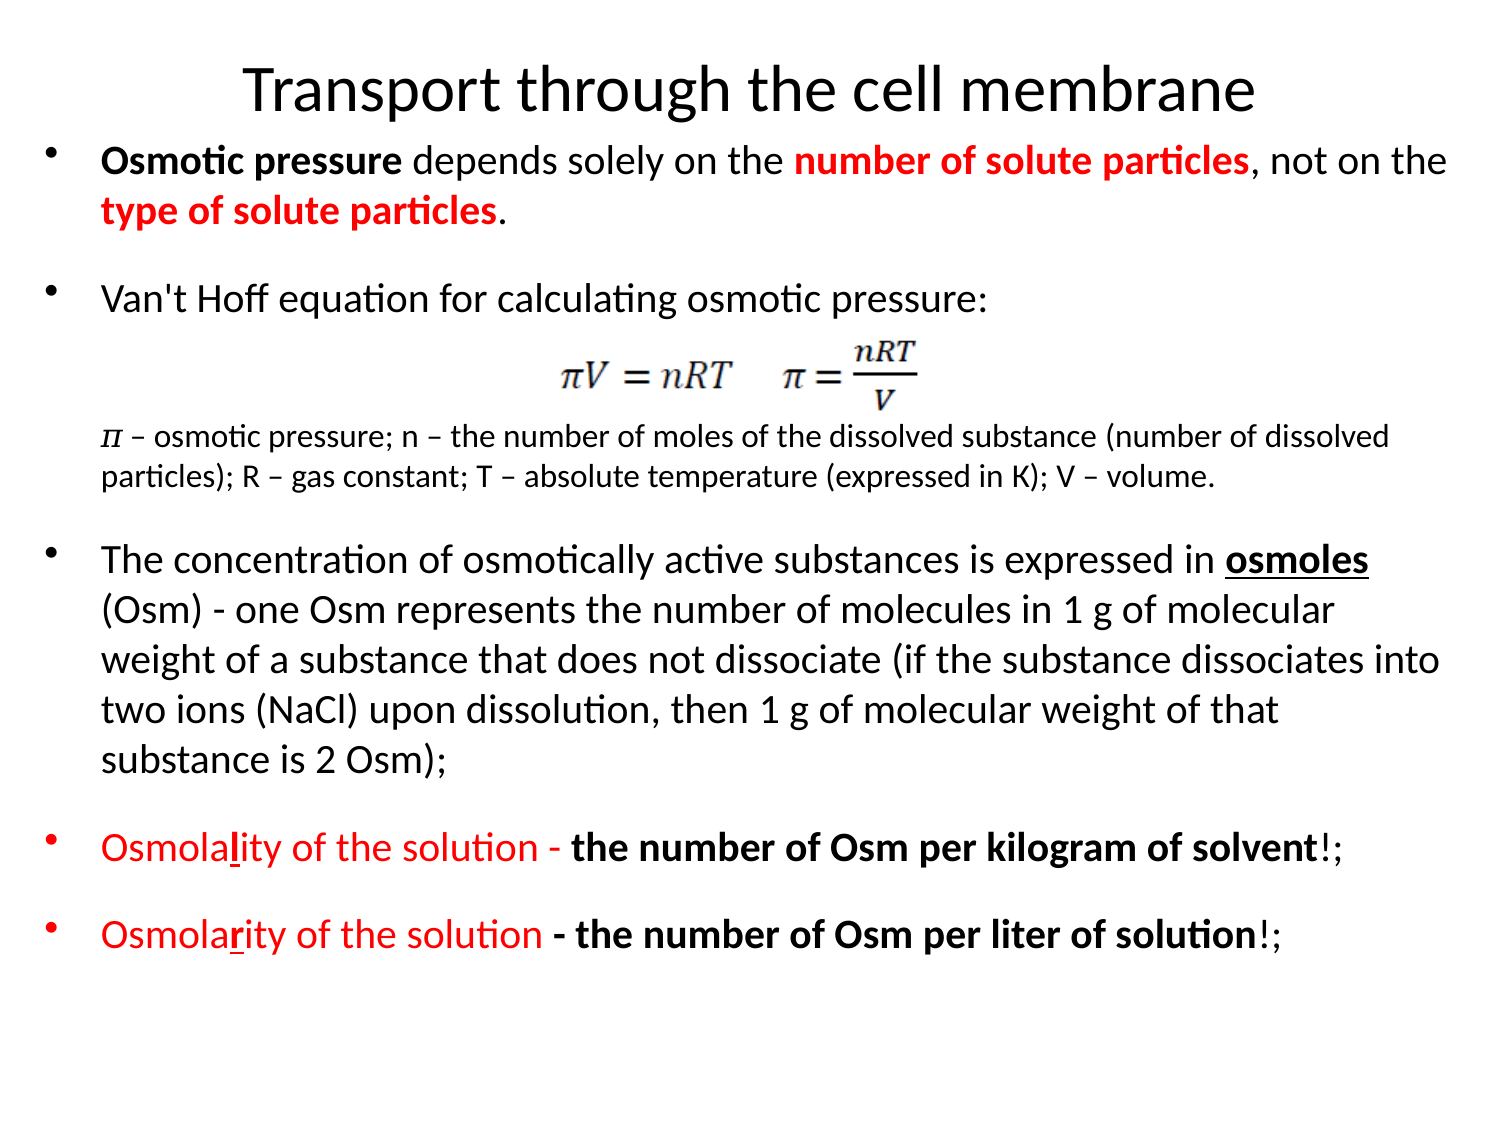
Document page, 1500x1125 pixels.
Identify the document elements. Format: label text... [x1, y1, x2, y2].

picture [551, 337, 949, 420]
list Osmotic pressure depends solely on the number of solute particles, not on the type of solute particles. Van't Hoff equation for calculating osmotic pressure: 𝜋 – osmotic pressure; n – the number of moles of the dissolved substance (number of dissolved particles); R – gas constant; T – absolute temperature (expressed in К); V – volume. The concentration of osmotically active substances is expressed in osmoles (Osm) - one Osm represents the number of molecules in 1 g of molecular weight of a substance that does not dissociate (if the substance dissociates into two ions (NaCl) upon dissolution, then 1 g of molecular weight of that substance is 2 Osm); Osmolality of the solution - the number of Osm per kilogram of solvent!; Osmolarity of the solution - the number of Osm per liter of solution!; [29, 125, 1471, 1107]
text_box Transport through the cell membrane [74, 45, 1425, 126]
